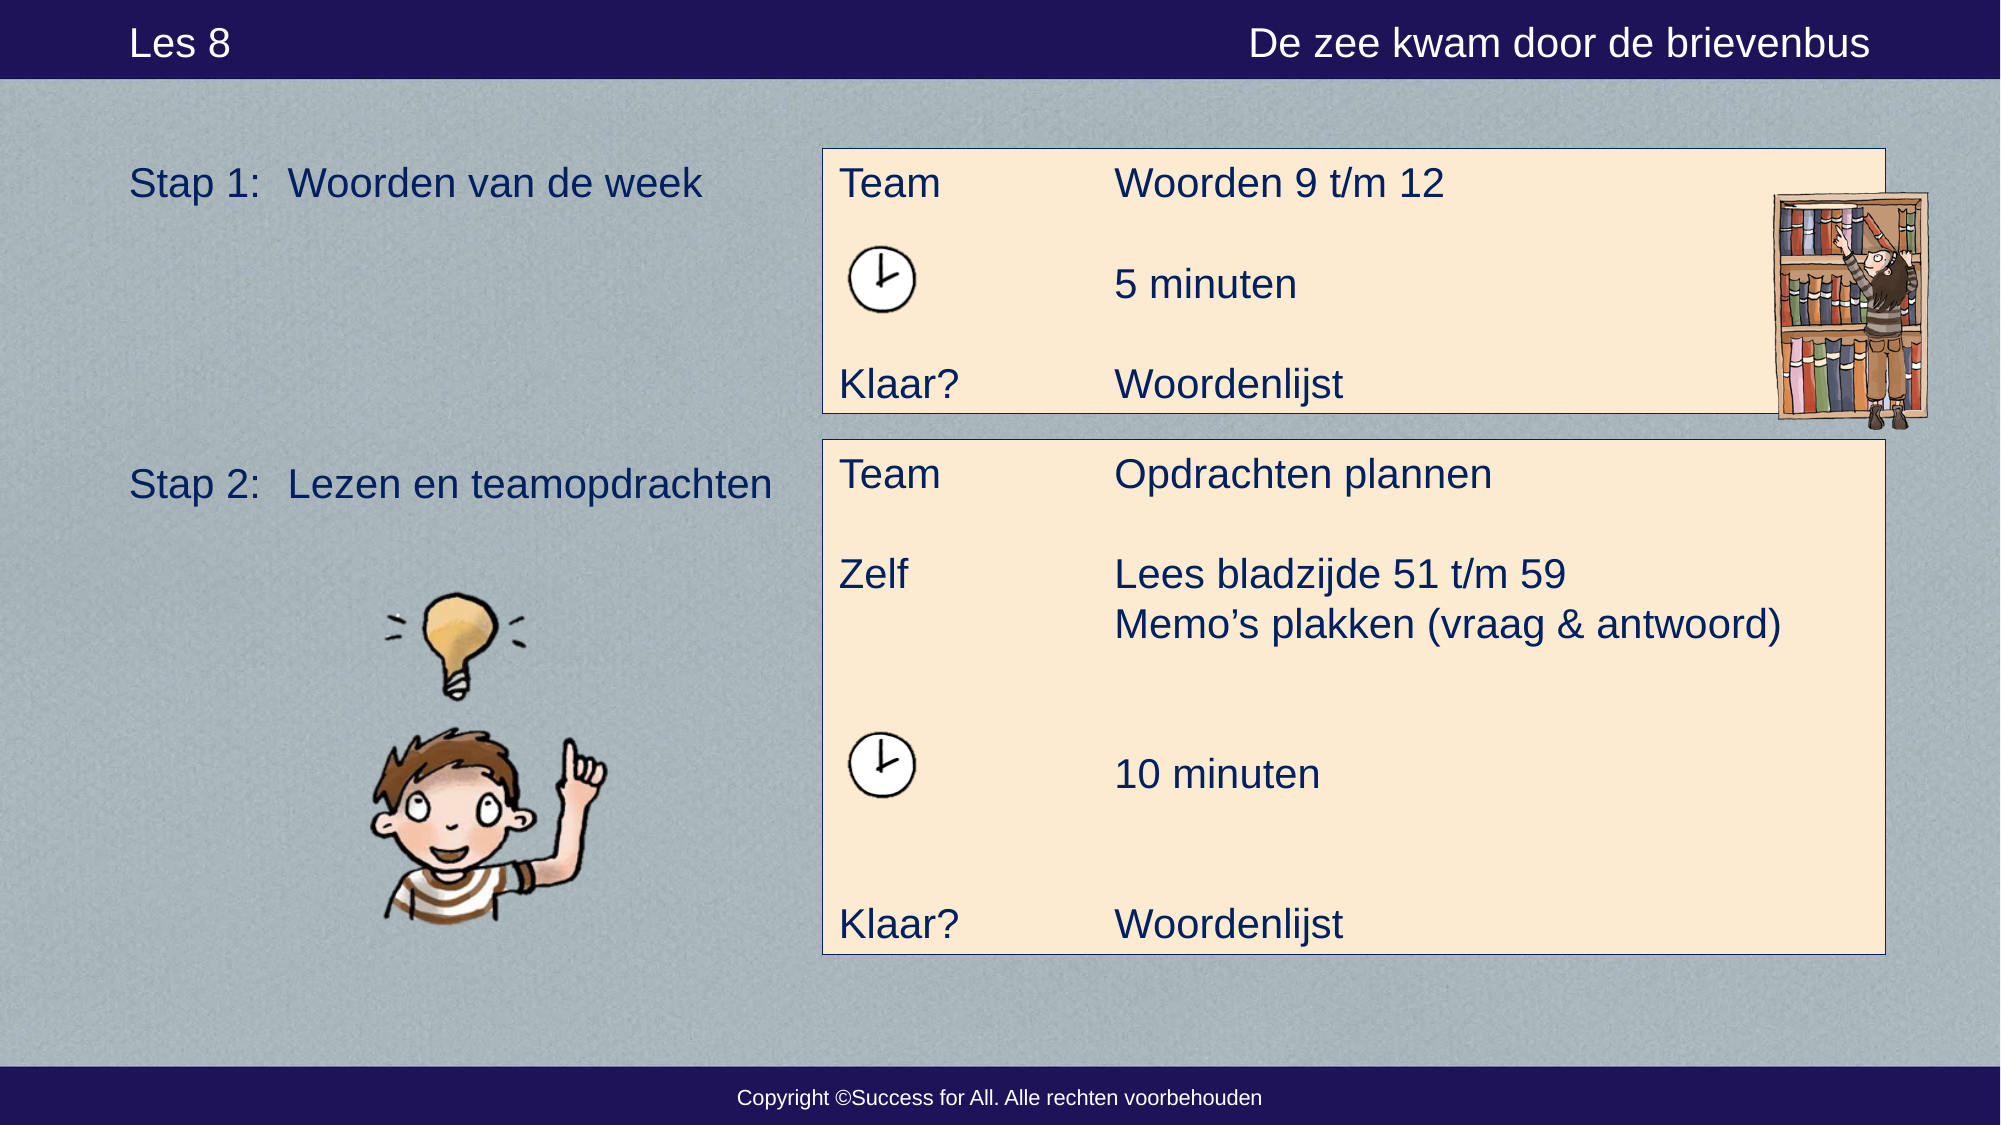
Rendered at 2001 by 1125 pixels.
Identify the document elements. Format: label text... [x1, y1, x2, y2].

text_box De zee kwam door de brievenbus [999, 8, 1886, 73]
text_box Stap 1: Woorden van de week Stap 2: Lezen en teamopdrachten [114, 148, 907, 564]
text_box Team Opdrachten plannen Zelf Lees bladzijde 51 t/m 59 Memo’s plakken (vraag & antwoord) 10 minuten Klaar? Woordenlijst [822, 439, 1886, 955]
text_box Team Woorden 9 t/m 12 5 minuten Klaar? Woordenlijst [822, 148, 1886, 414]
text_box Les 8 [114, 8, 354, 73]
picture [0, 0, 2001, 1125]
text_box Copyright ©Success for All. Alle rechten voorbehouden [0, 1076, 2000, 1125]
